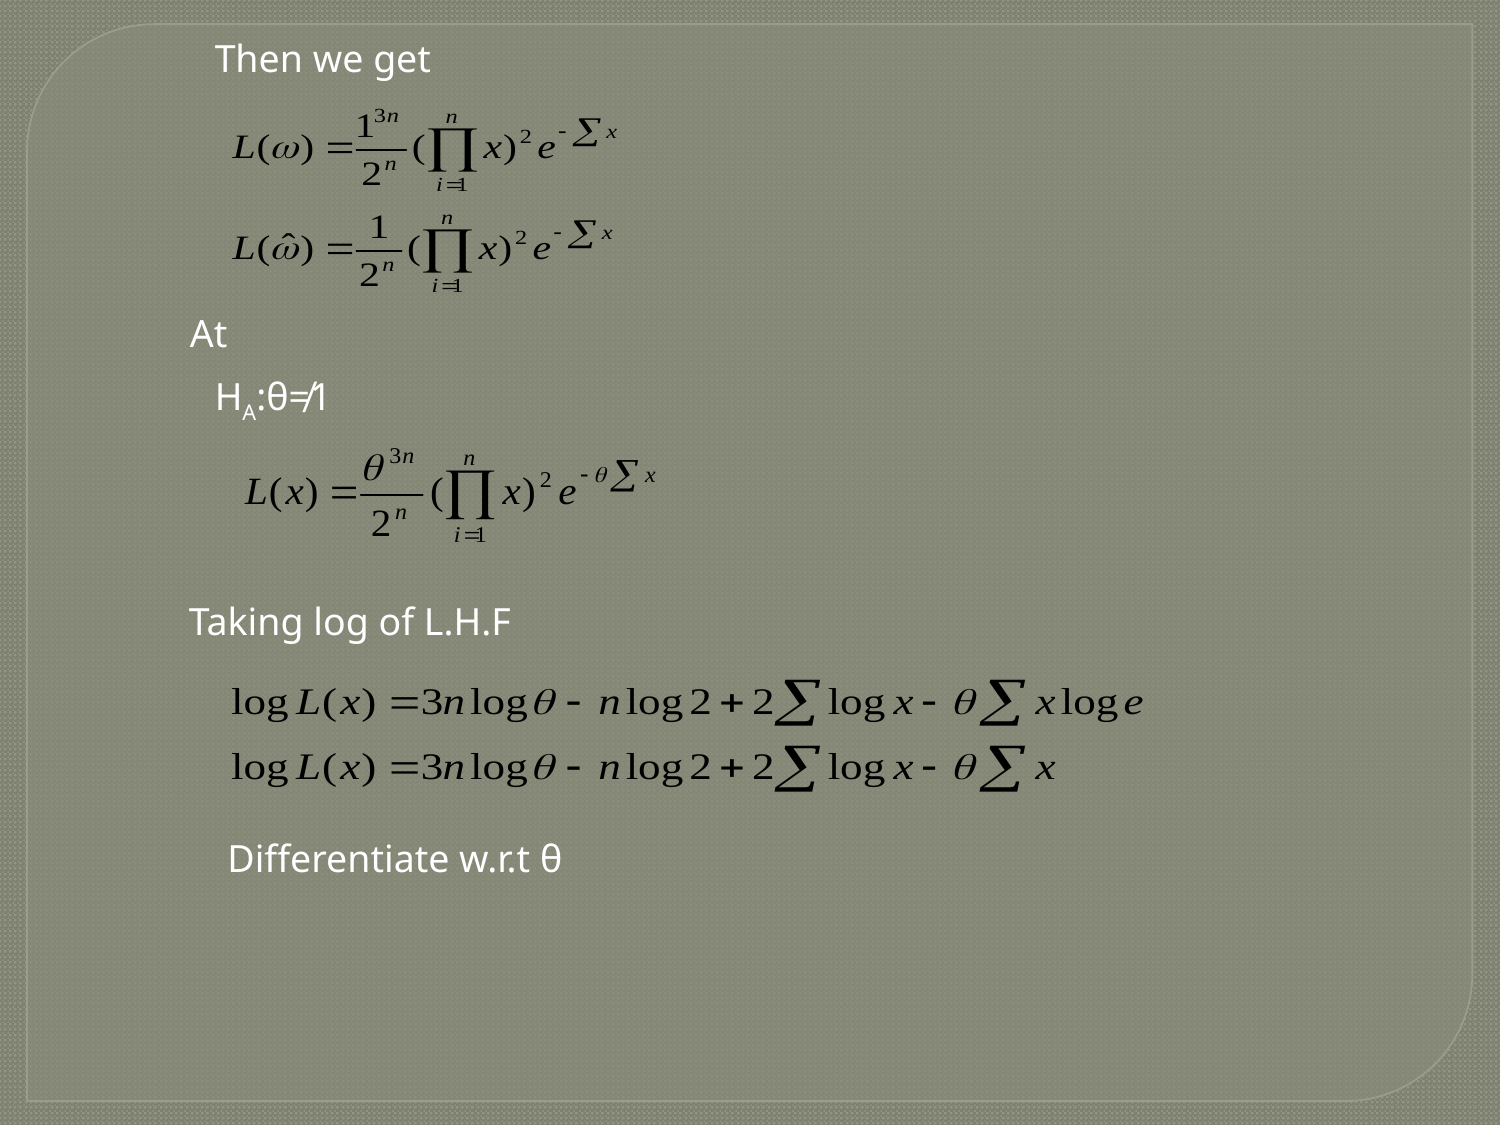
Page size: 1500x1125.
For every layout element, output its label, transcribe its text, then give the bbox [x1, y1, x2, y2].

text_box At [174, 299, 288, 363]
text_box Taking log of L.H.F [75, 587, 625, 651]
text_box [237, 437, 663, 551]
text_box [224, 99, 626, 301]
text_box Then we get [199, 24, 488, 88]
text_box Differentiate w.r.t θ [212, 825, 638, 888]
text_box HA:θ≠1 [200, 362, 450, 432]
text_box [224, 674, 1151, 801]
